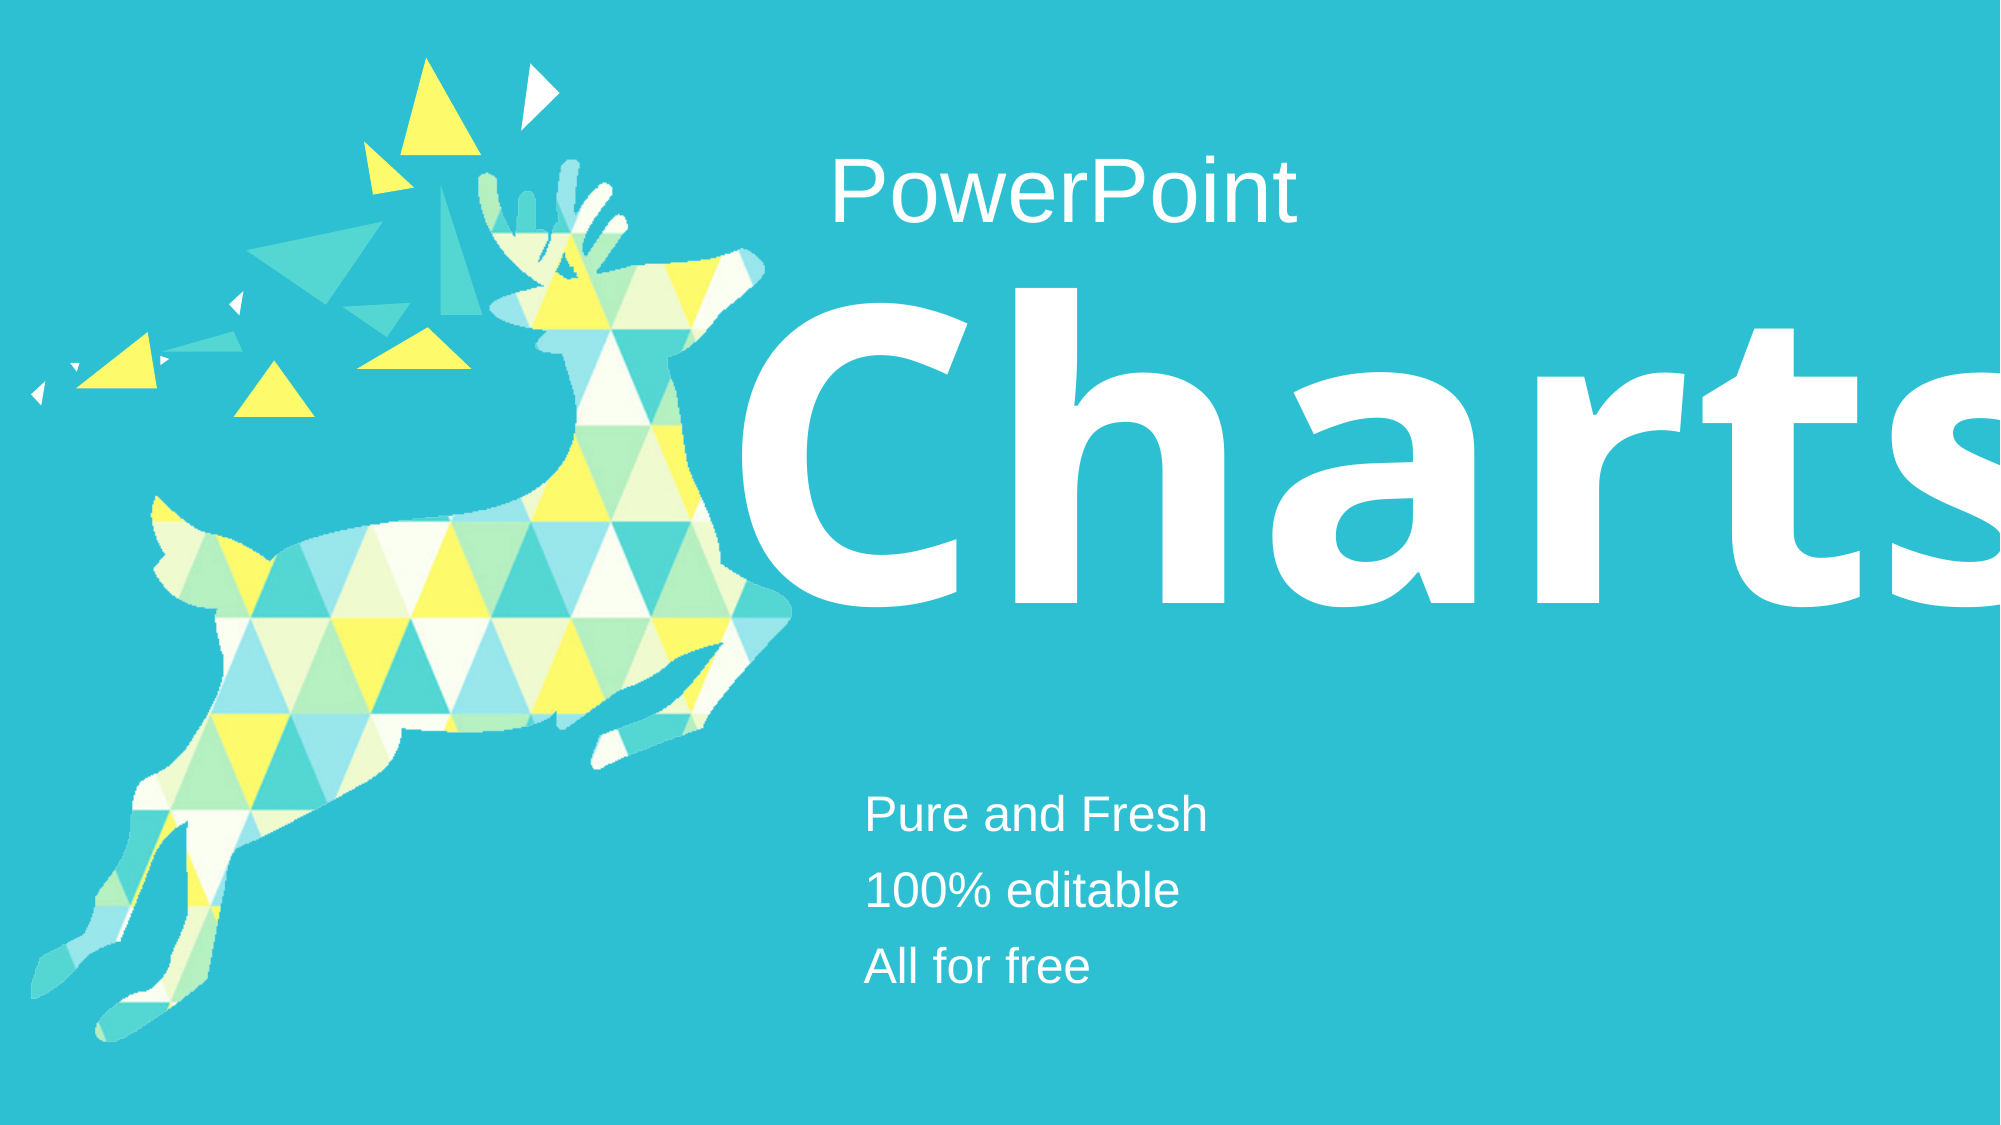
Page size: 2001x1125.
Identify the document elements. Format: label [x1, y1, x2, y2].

text_box [811, 123, 1988, 1002]
text_box [521, 61, 562, 123]
text_box [407, 54, 465, 123]
picture [0, 123, 913, 1120]
